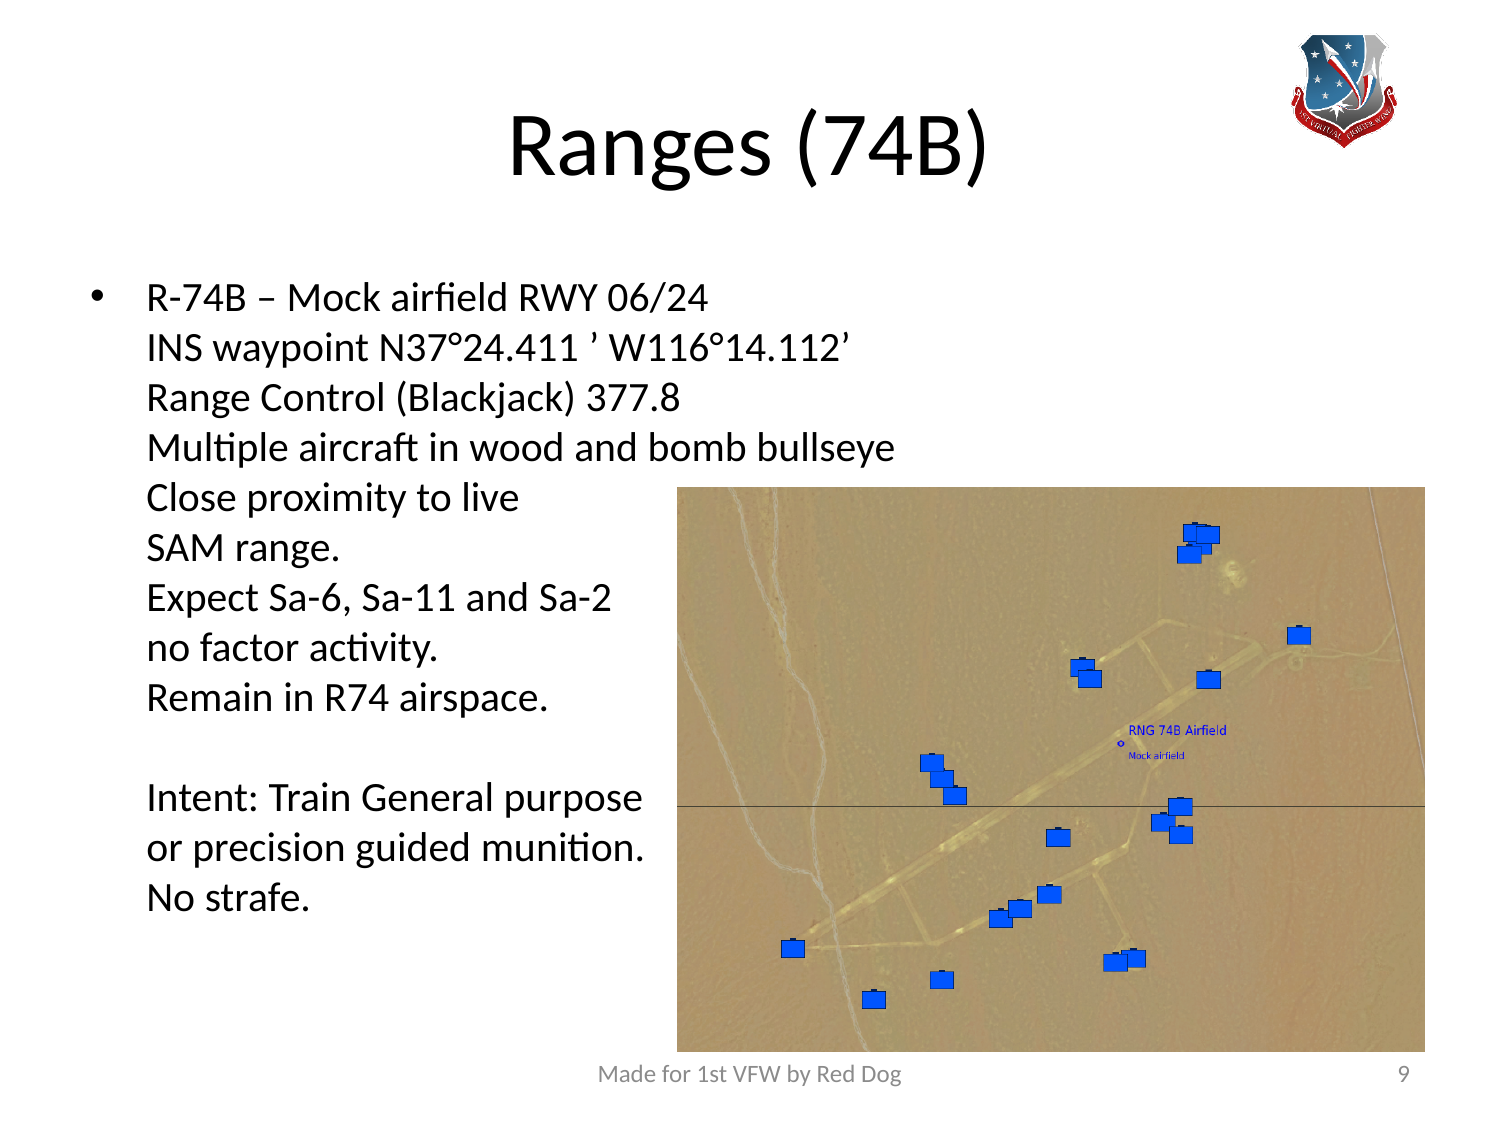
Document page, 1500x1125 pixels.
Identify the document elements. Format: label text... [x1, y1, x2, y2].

list R-74B – Mock airfield RWY 06/24 INS waypoint N37°24.411 ’ W116°14.112’ Range Control (Blackjack) 377.8 Multiple aircraft in wood and bomb bullseye Close proximity to live SAM range. Expect Sa-6, Sa-11 and Sa-2 no factor activity. Remain in R74 airspace. Intent: Train General purpose or precision guided munition. No strafe. [75, 262, 1425, 1005]
title Ranges (74B) [75, 45, 1425, 233]
slide_number 9 [1074, 1060, 1425, 1103]
footer Made for 1st VFW by Red Dog [512, 1042, 988, 1103]
picture [677, 487, 1426, 1052]
picture [1262, 3, 1426, 180]
